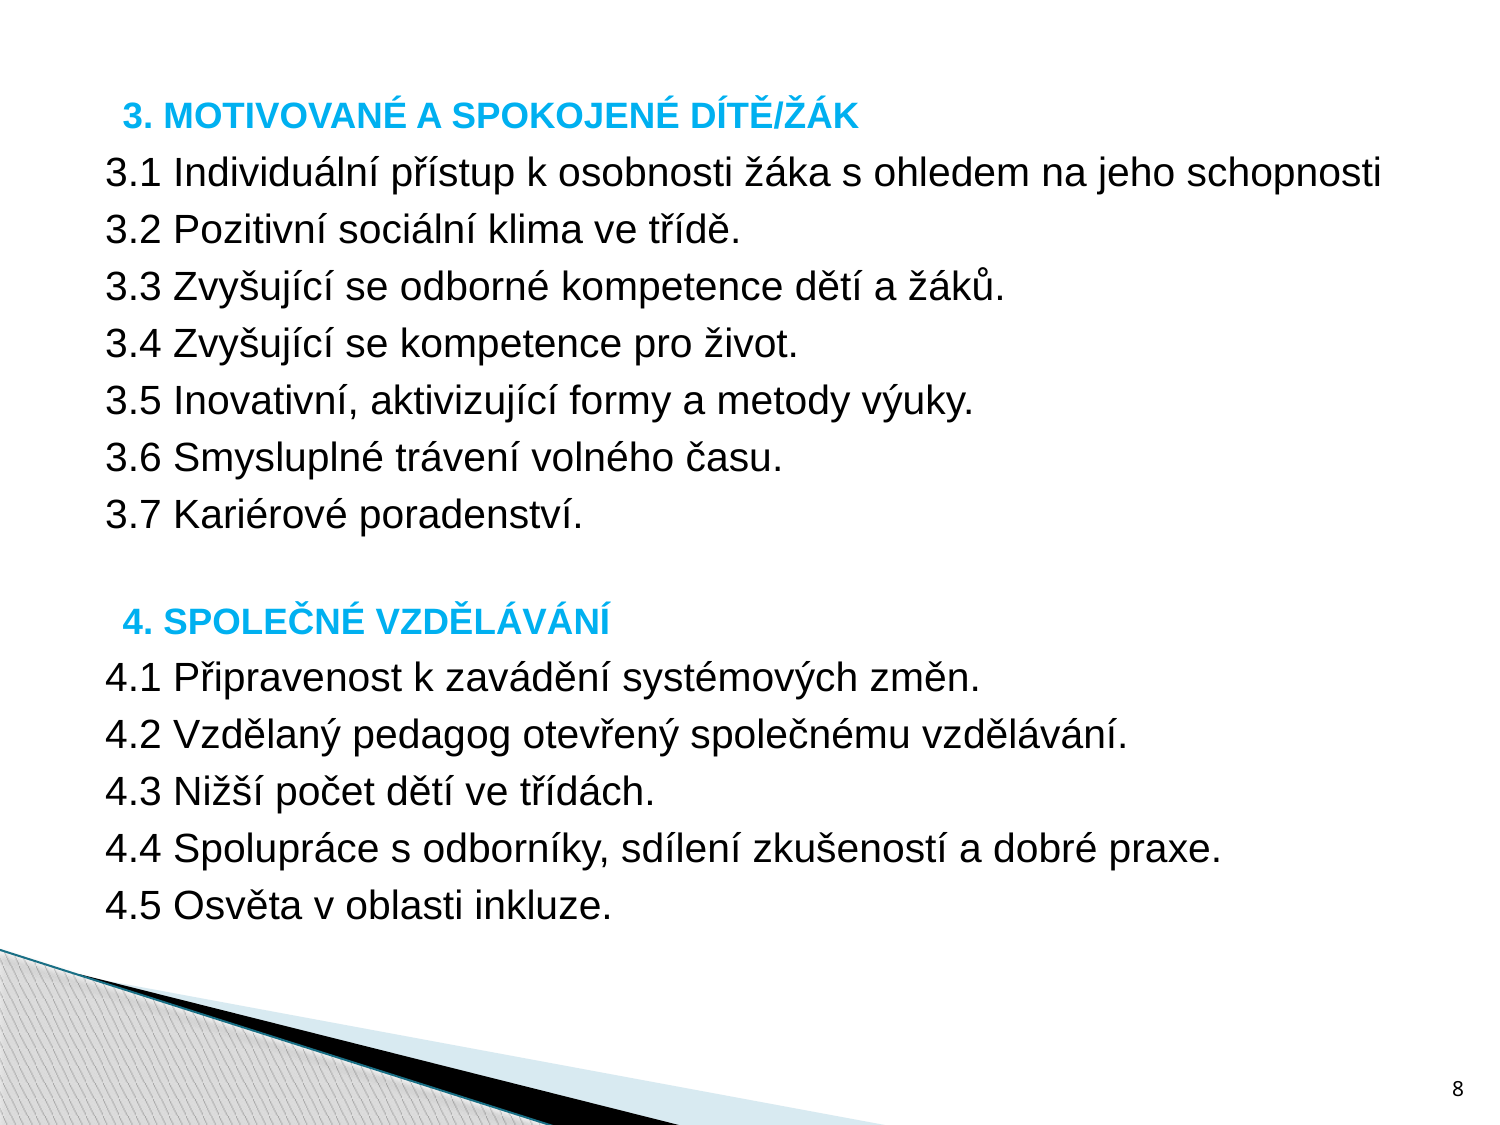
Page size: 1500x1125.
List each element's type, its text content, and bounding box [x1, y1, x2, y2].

slide_number 8 [1418, 1051, 1479, 1112]
list 3. MOTIVOVANÉ A SPOKOJENÉ DÍTĚ/ŽÁK 3.1 Individuální přístup k osobnosti žáka s ohledem na jeho schopnosti 3.2 Pozitivní sociální klima ve třídě. 3.3 Zvyšující se odborné kompetence dětí a žáků. 3.4 Zvyšující se kompetence pro život. 3.5 Inovativní, aktivizující formy a metody výuky. 3.6 Smysluplné trávení volného času. 3.7 Kariérové poradenství. 4. SPOLEČNÉ VZDĚLÁVÁNÍ 4.1 Připravenost k zavádění systémových změn. 4.2 Vzdělaný pedagog otevřený společnému vzdělávání. 4.3 Nižší počet dětí ve třídách. 4.4 Spolupráce s odborníky, sdílení zkušeností a dobré praxe. 4.5 Osvěta v oblasti inkluze. [90, 90, 1441, 941]
